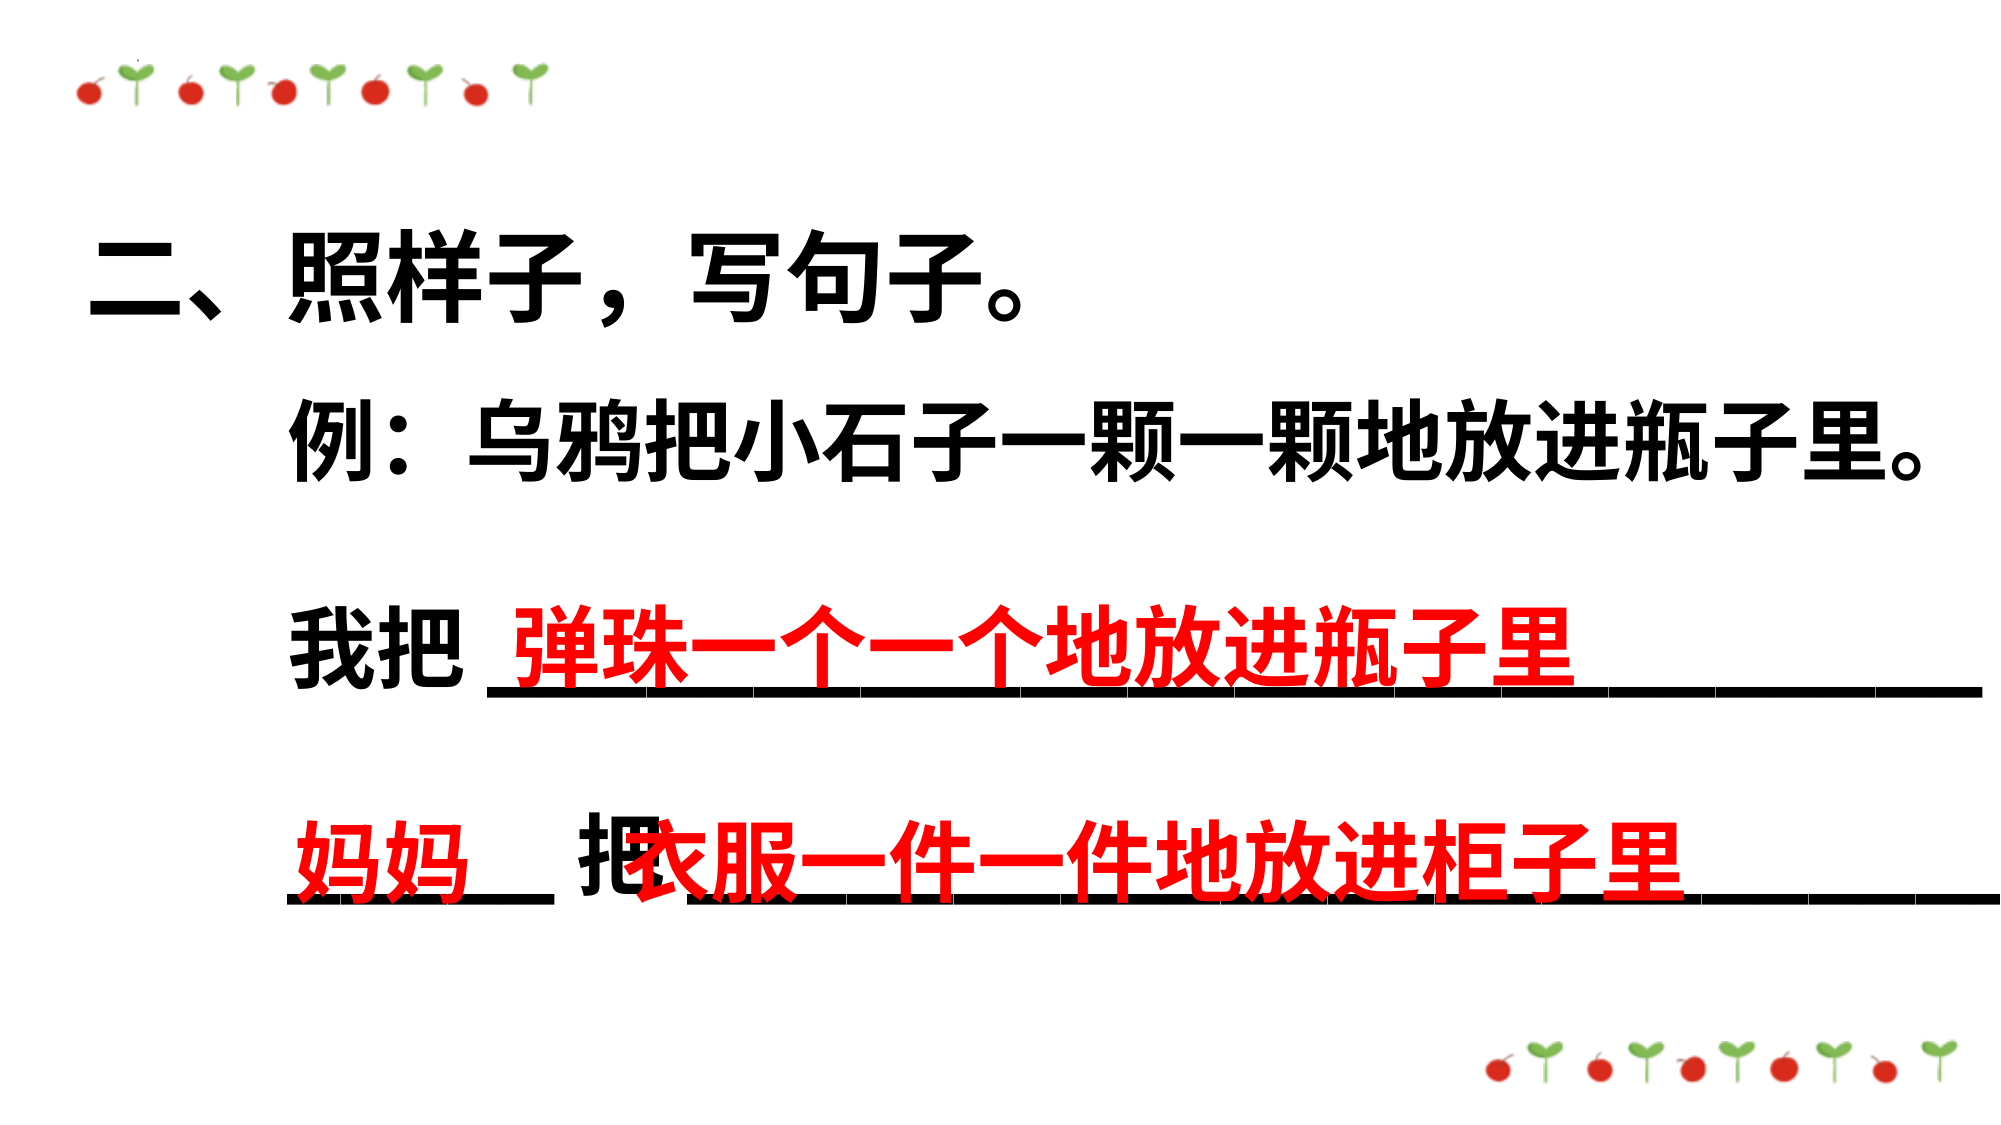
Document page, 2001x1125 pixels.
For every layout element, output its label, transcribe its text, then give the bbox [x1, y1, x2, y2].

text_box 弹珠一个一个地放进瓶子里 [496, 562, 1877, 719]
text_box 衣服一件一件地放进柜子里 [606, 778, 1984, 928]
text_box 例：乌鸦把小石子一颗一颗地放进瓶子里。 我把____________________________。 _____把_________________________。 [272, 324, 2000, 977]
picture [1472, 1013, 1974, 1099]
picture [63, 36, 565, 122]
text_box 妈妈 [279, 778, 580, 929]
text_box 二、照样子，写句子。 [70, 170, 1754, 322]
